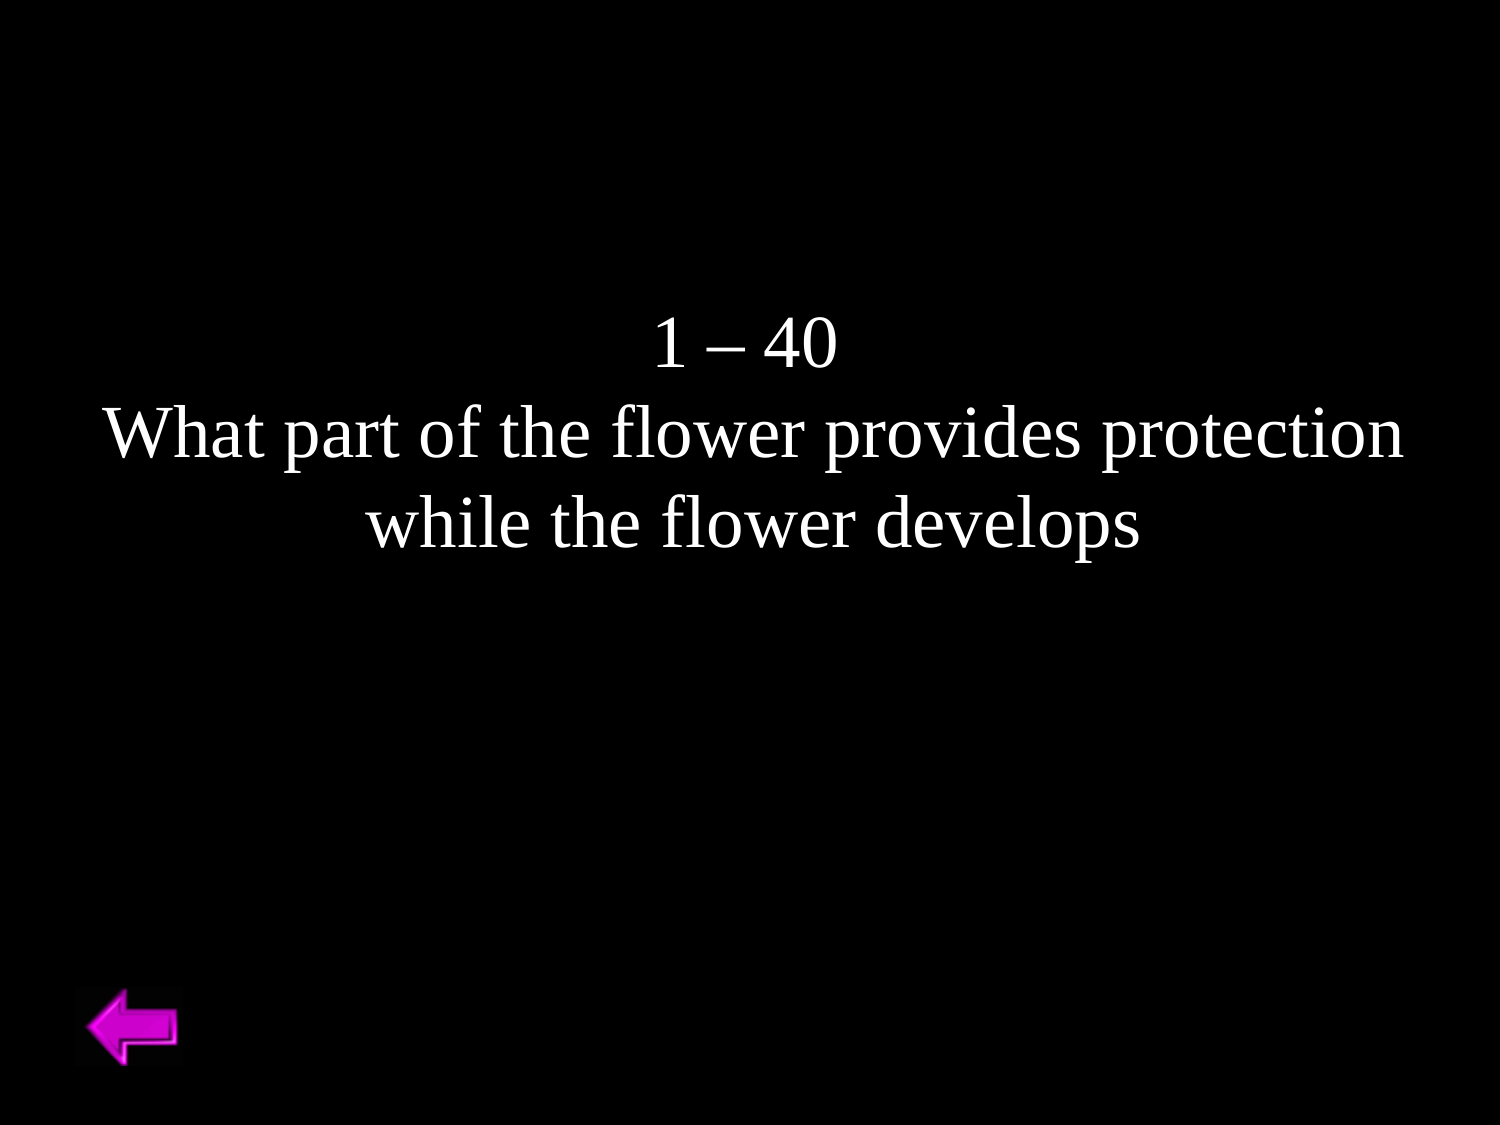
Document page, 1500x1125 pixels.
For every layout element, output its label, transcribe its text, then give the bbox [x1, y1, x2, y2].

picture [74, 987, 183, 1066]
text_box 1 – 40 What part of the flower provides protection while the flower develops [4, 285, 1500, 571]
